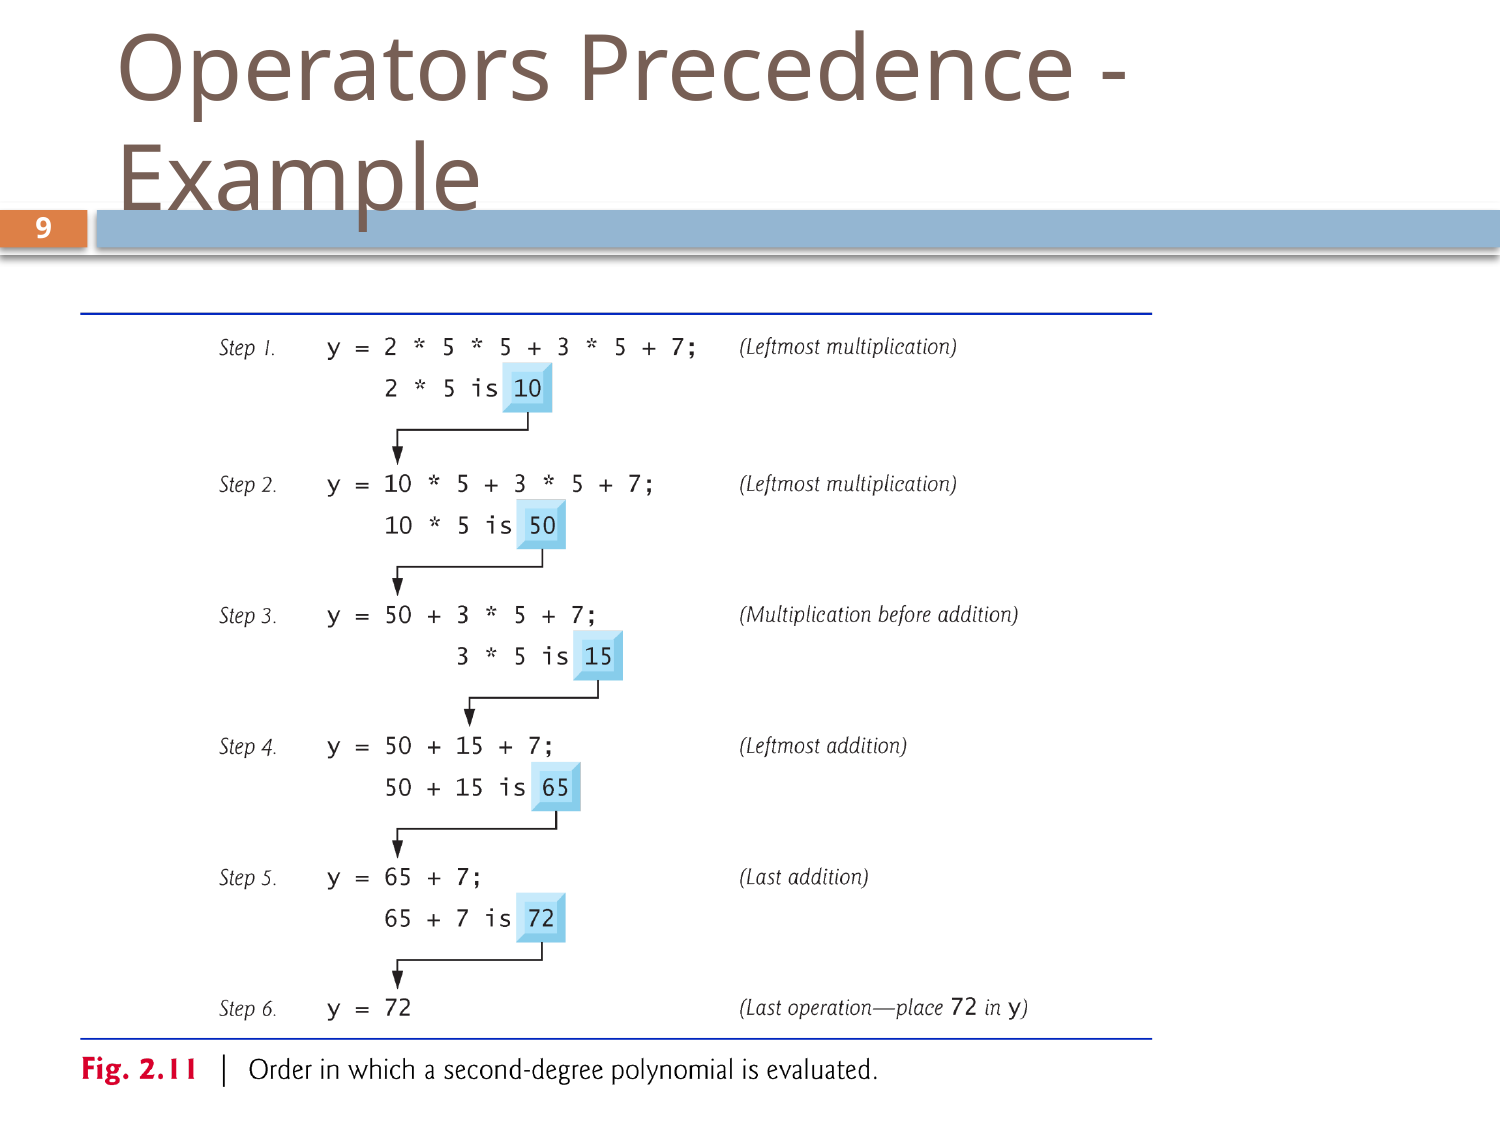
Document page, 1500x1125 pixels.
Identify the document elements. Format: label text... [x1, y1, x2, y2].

slide_number 9 [0, 208, 88, 249]
title Operators Precedence - Example [100, 37, 1438, 200]
picture [0, 255, 1500, 1125]
